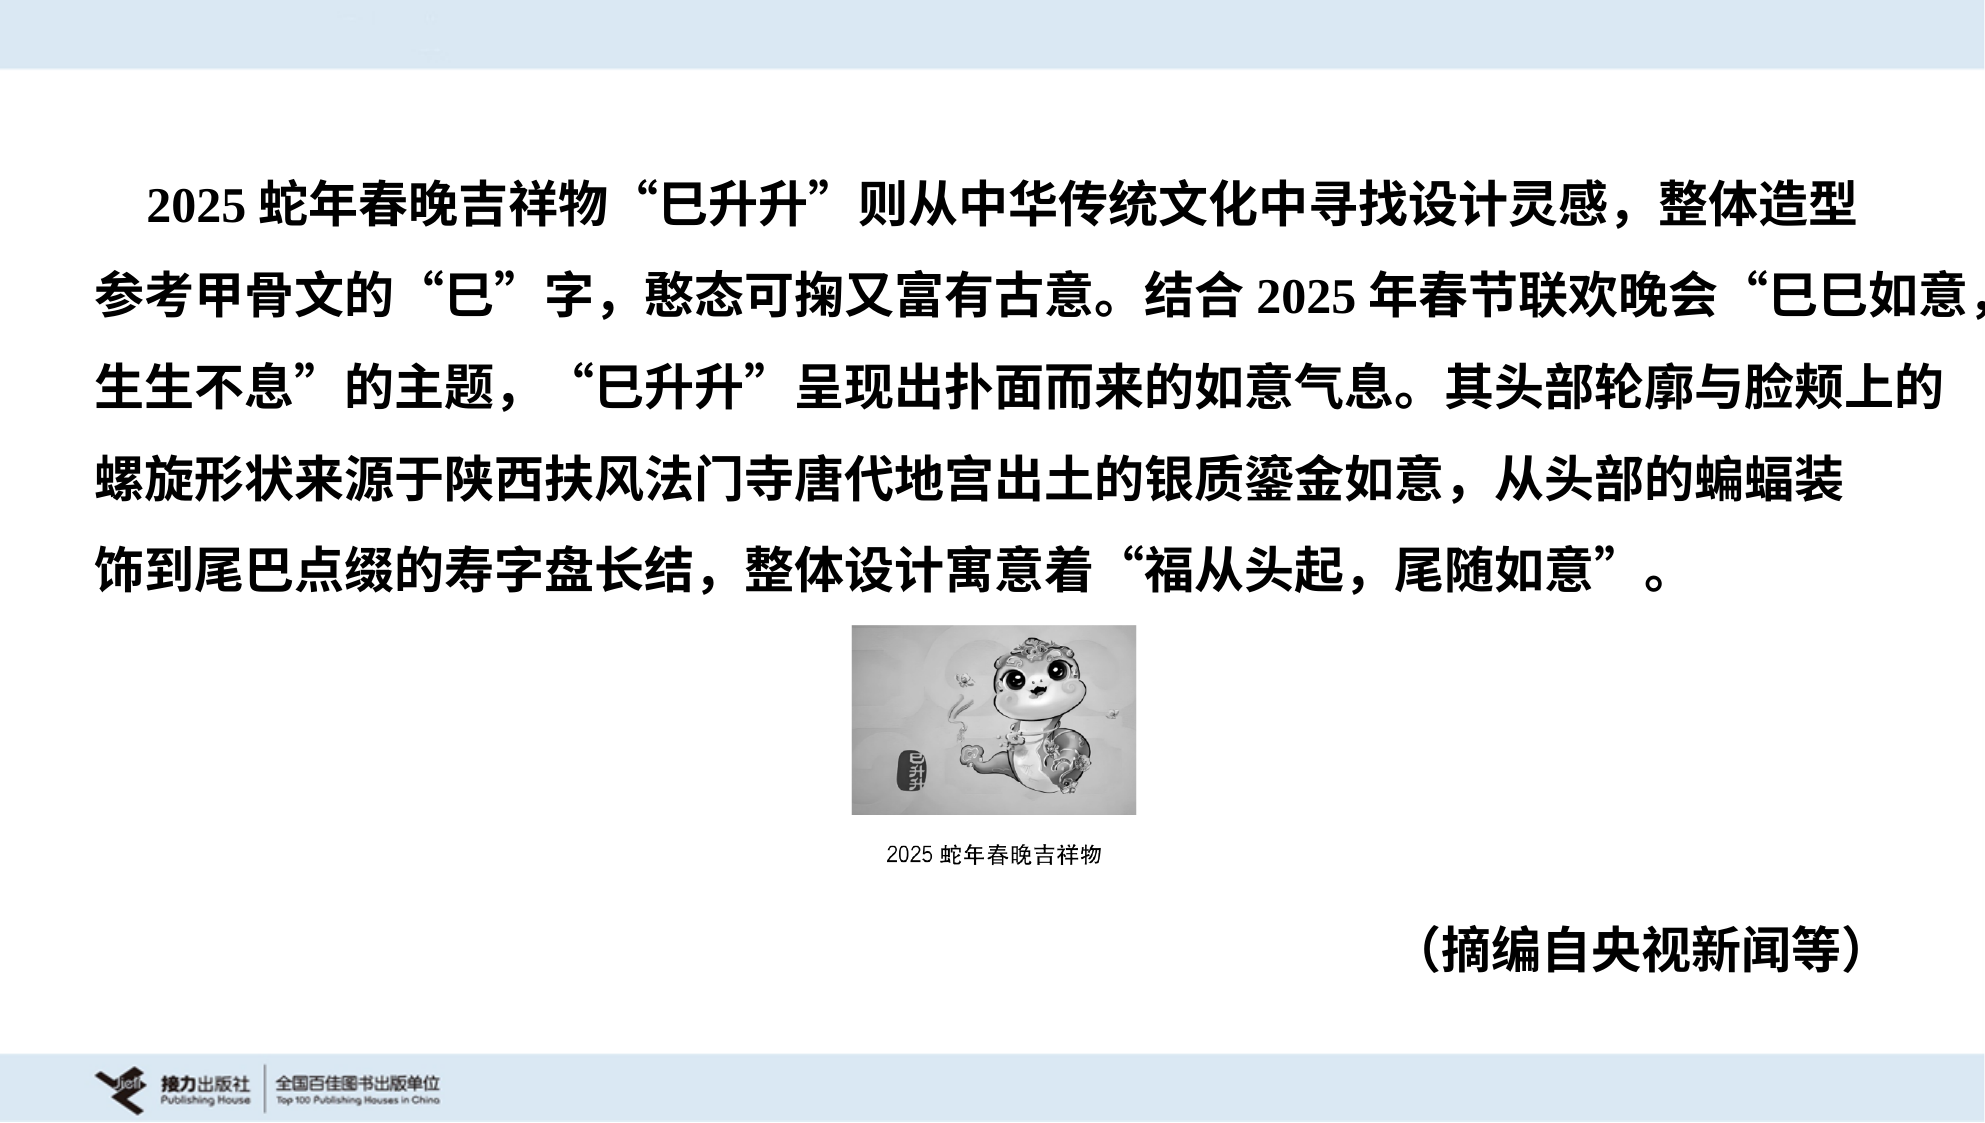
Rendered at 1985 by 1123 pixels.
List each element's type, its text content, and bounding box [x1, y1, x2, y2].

picture [0, 0, 1985, 1122]
text_box 2025蛇年春晚吉祥物“巳升升”则从中华传统文化中寻找设计灵感，整体造型 参考甲骨文的“巳”字，憨态可掬又富有古意。结合2025年春节联欢晚会“巳巳如意， 生生不息”的主题，“巳升升”呈现出扑面而来的如意气息。其头部轮廓与脸颊上的 螺旋形状来源于陕西扶风法门寺唐代地宫出土的银质鎏金如意，从头部的蝙蝠装 饰到尾巴点缀的寿字盘长结，整体设计寓意着“福从头起，尾随如意”。 [94, 140, 1892, 599]
text_box （摘编自央视新闻等） [94, 891, 1892, 1039]
